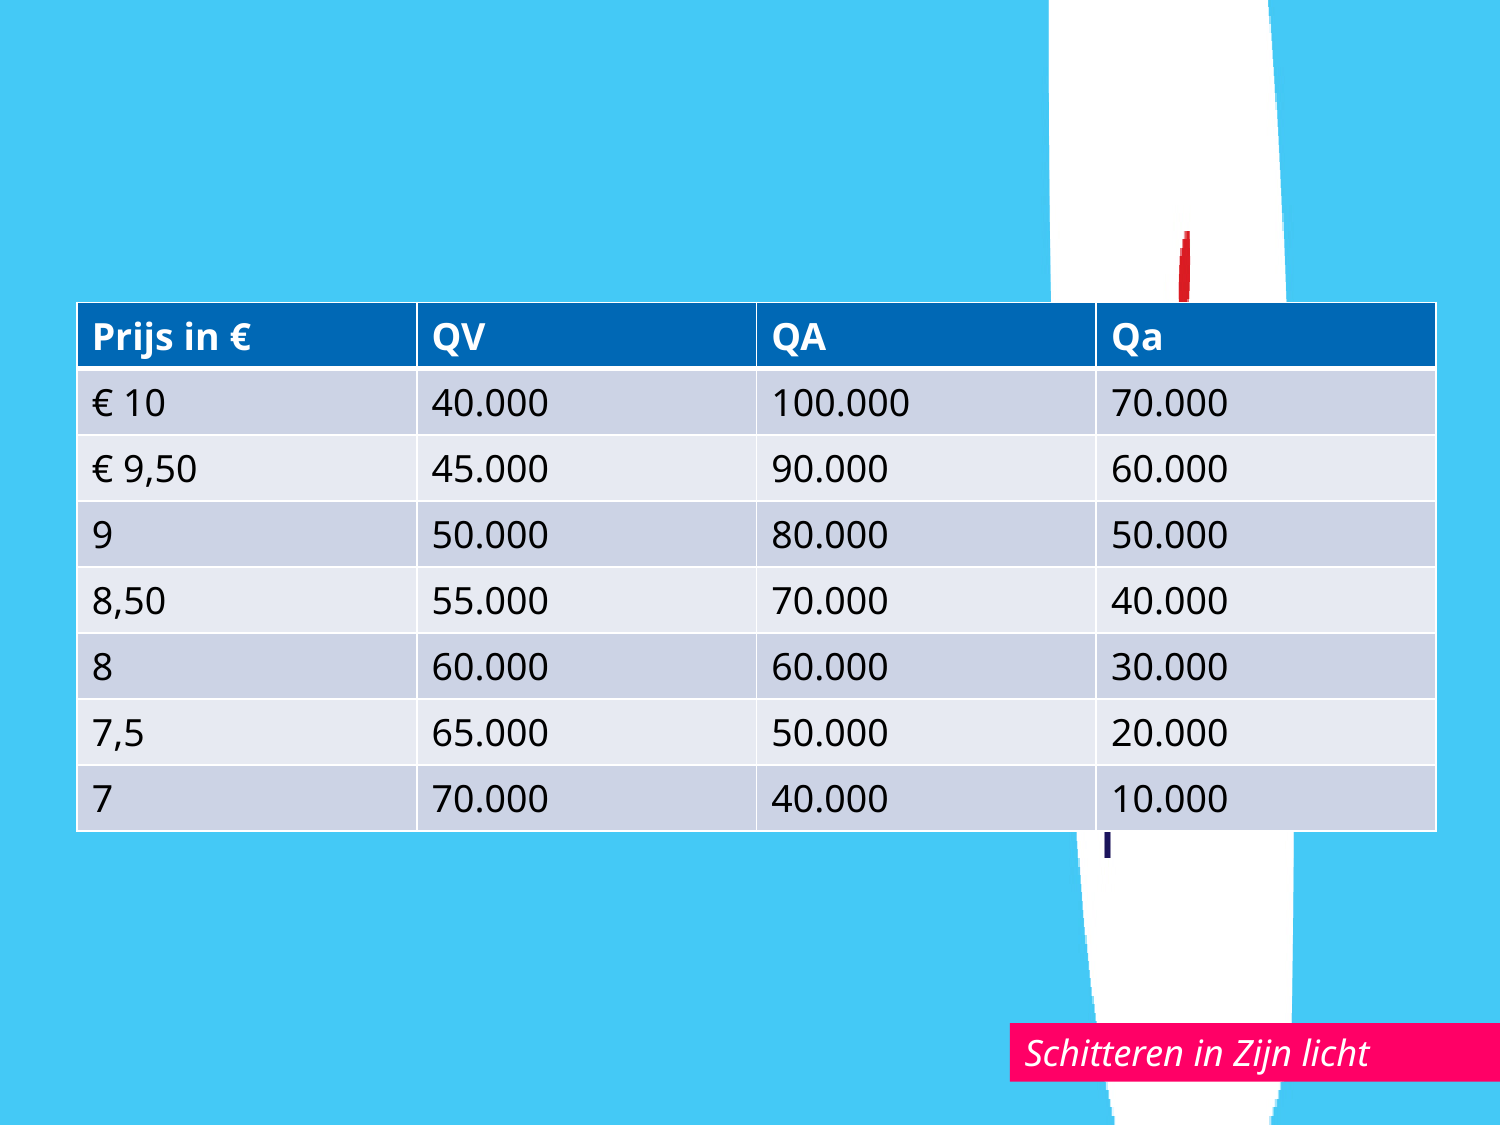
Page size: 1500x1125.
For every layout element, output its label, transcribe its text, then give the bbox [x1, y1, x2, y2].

table_cell 40.000 [1097, 568, 1435, 632]
table_header Qa [1097, 303, 1435, 366]
table_cell 55.000 [418, 568, 756, 632]
table_cell 9 [78, 502, 416, 566]
table_cell 70.000 [1097, 371, 1435, 434]
table_cell 50.000 [1097, 502, 1435, 566]
table_cell 7,5 [78, 700, 416, 764]
table_cell 80.000 [757, 502, 1095, 566]
table_cell 60.000 [1097, 436, 1435, 500]
table_cell € 10 [78, 371, 416, 434]
table_cell 7 [78, 766, 416, 830]
table_cell 70.000 [757, 568, 1095, 632]
table_cell 70.000 [418, 766, 756, 830]
table_header QV [418, 303, 756, 366]
table_header QA [757, 303, 1095, 366]
table_cell 30.000 [1097, 634, 1435, 698]
table_cell 20.000 [1097, 700, 1435, 764]
table_cell 60.000 [418, 634, 756, 698]
table_cell 60.000 [757, 634, 1095, 698]
table_cell 65.000 [418, 700, 756, 764]
table_cell 8,50 [78, 568, 416, 632]
table_cell 50.000 [757, 700, 1095, 764]
table_cell 100.000 [757, 371, 1095, 434]
table_cell 90.000 [757, 436, 1095, 500]
table_cell 10.000 [1097, 766, 1435, 830]
table_header Prijs in € [78, 303, 416, 366]
table_cell 8 [78, 634, 416, 698]
table_cell 40.000 [757, 766, 1095, 830]
table_cell 50.000 [418, 502, 756, 566]
table_cell € 9,50 [78, 436, 416, 500]
table_cell 45.000 [418, 436, 756, 500]
picture [0, 0, 1500, 1125]
table_cell 40.000 [418, 371, 756, 434]
